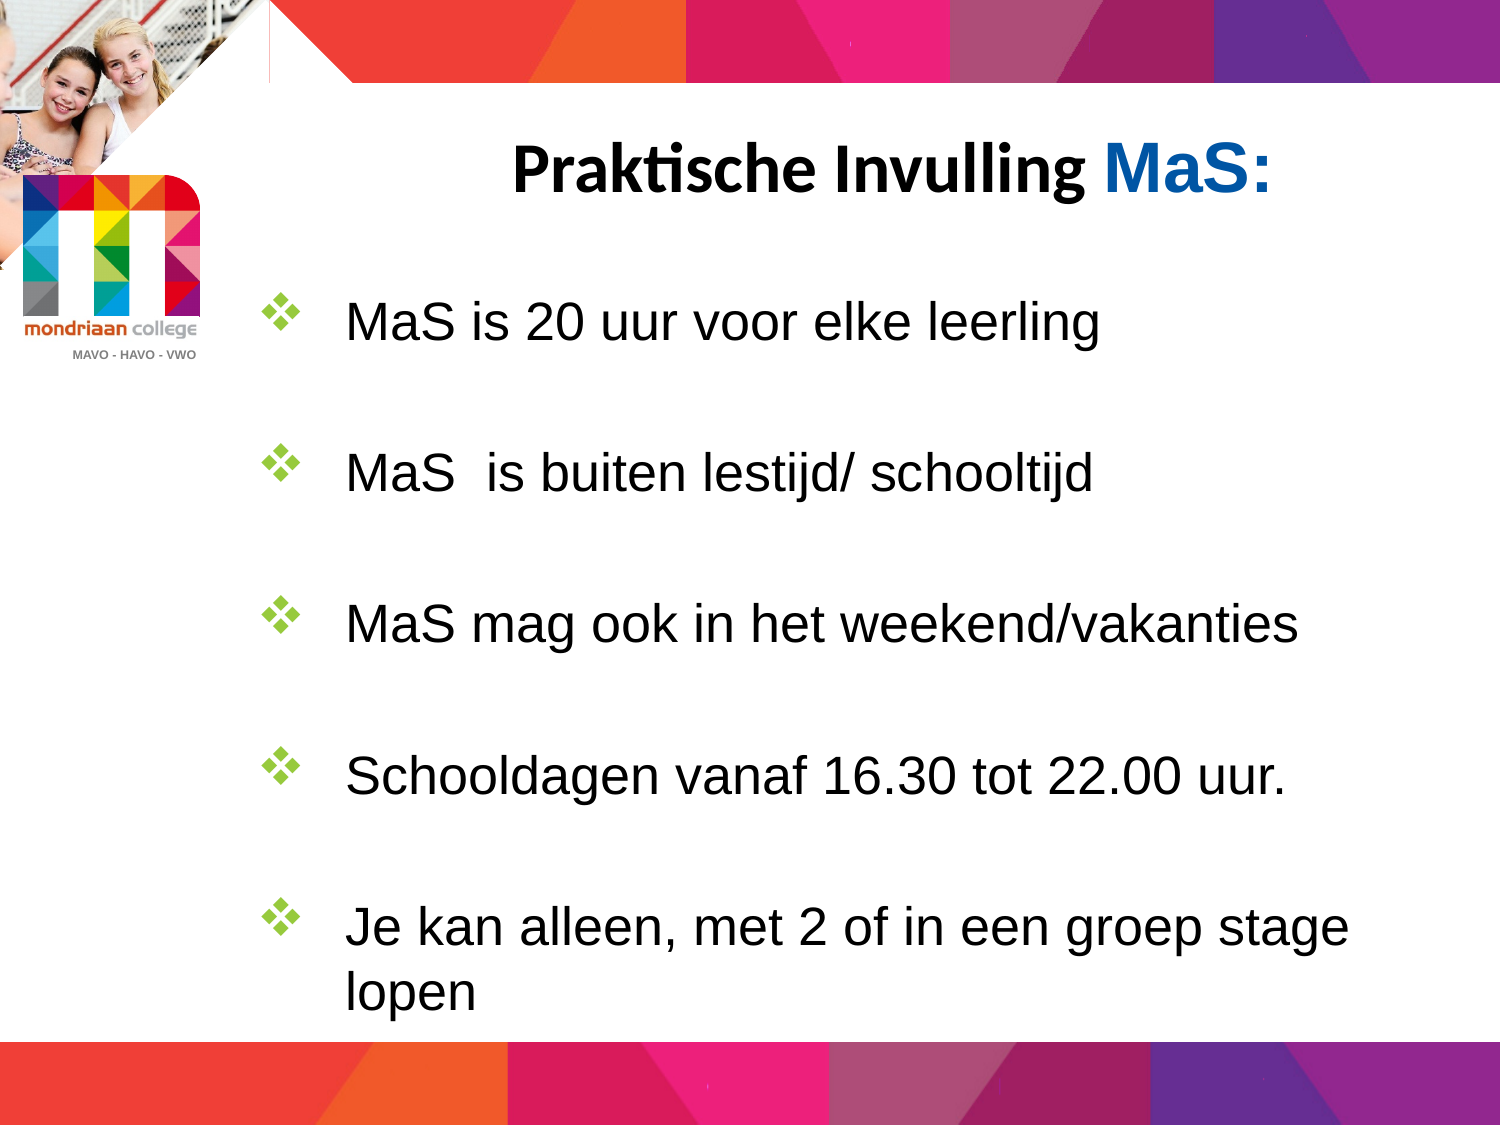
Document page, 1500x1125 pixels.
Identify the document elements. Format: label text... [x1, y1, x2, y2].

title Praktische Invulling MaS: [218, 113, 1500, 302]
list MaS is 20 uur voor elke leerling MaS is buiten lestijd/ schooltijd MaS mag ook in het weekend/vakanties Schooldagen vanaf 16.30 tot 22.00 uur. Je kan alleen, met 2 of in een groep stage lopen [242, 278, 1425, 1035]
picture [271, 0, 1500, 83]
picture [0, 0, 264, 342]
picture [0, 1042, 1500, 1125]
